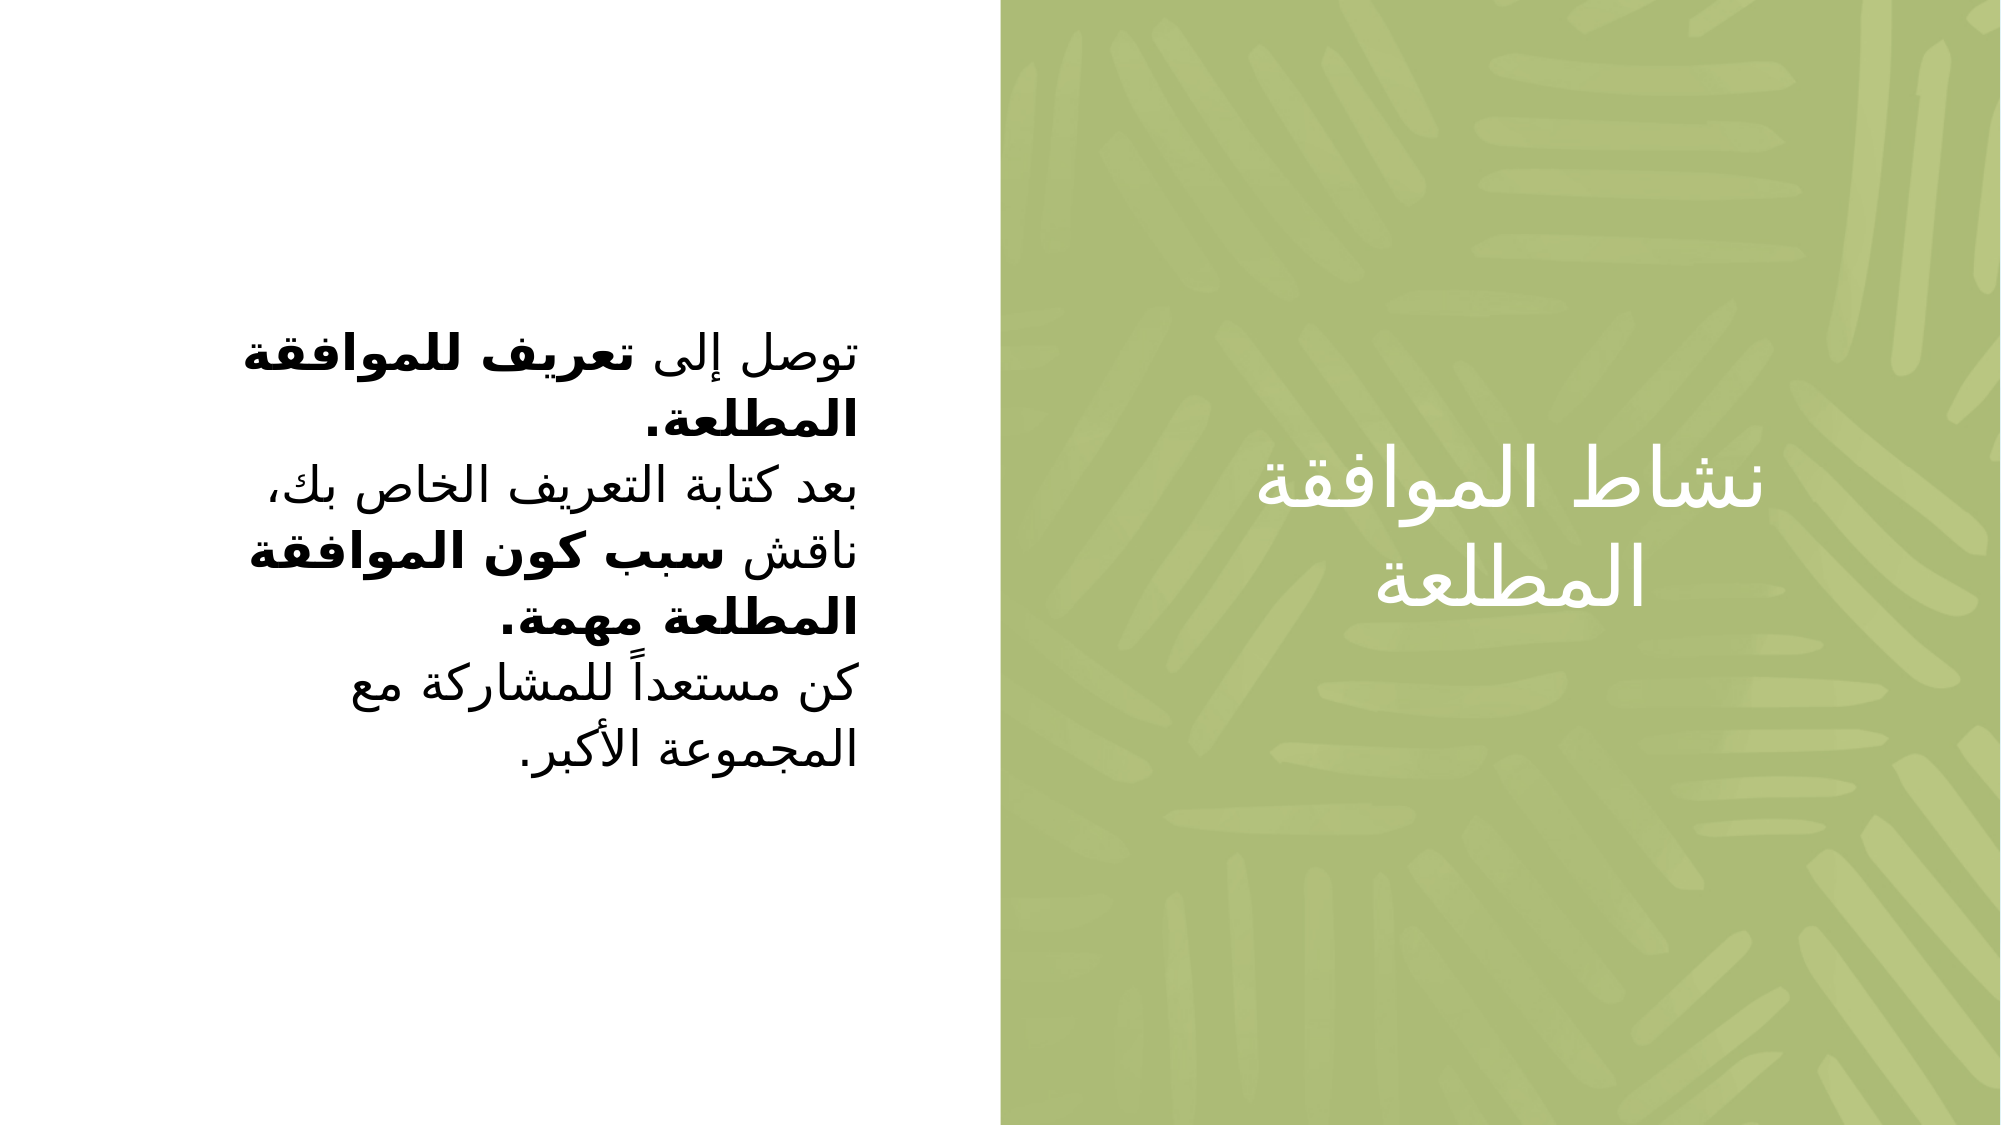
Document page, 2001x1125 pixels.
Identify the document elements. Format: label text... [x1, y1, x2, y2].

picture [0, 0, 2001, 1125]
title نشاط الموافقة المطلعة [1119, 396, 1903, 651]
list توصل إلى تعريف للموافقة المطلعة. بعد كتابة التعريف الخاص بك، ناقش سبب كون الموافقة المطلعة مهمة. كن مستعداً للمشاركة مع المجموعة الأكبر. [132, 75, 868, 905]
